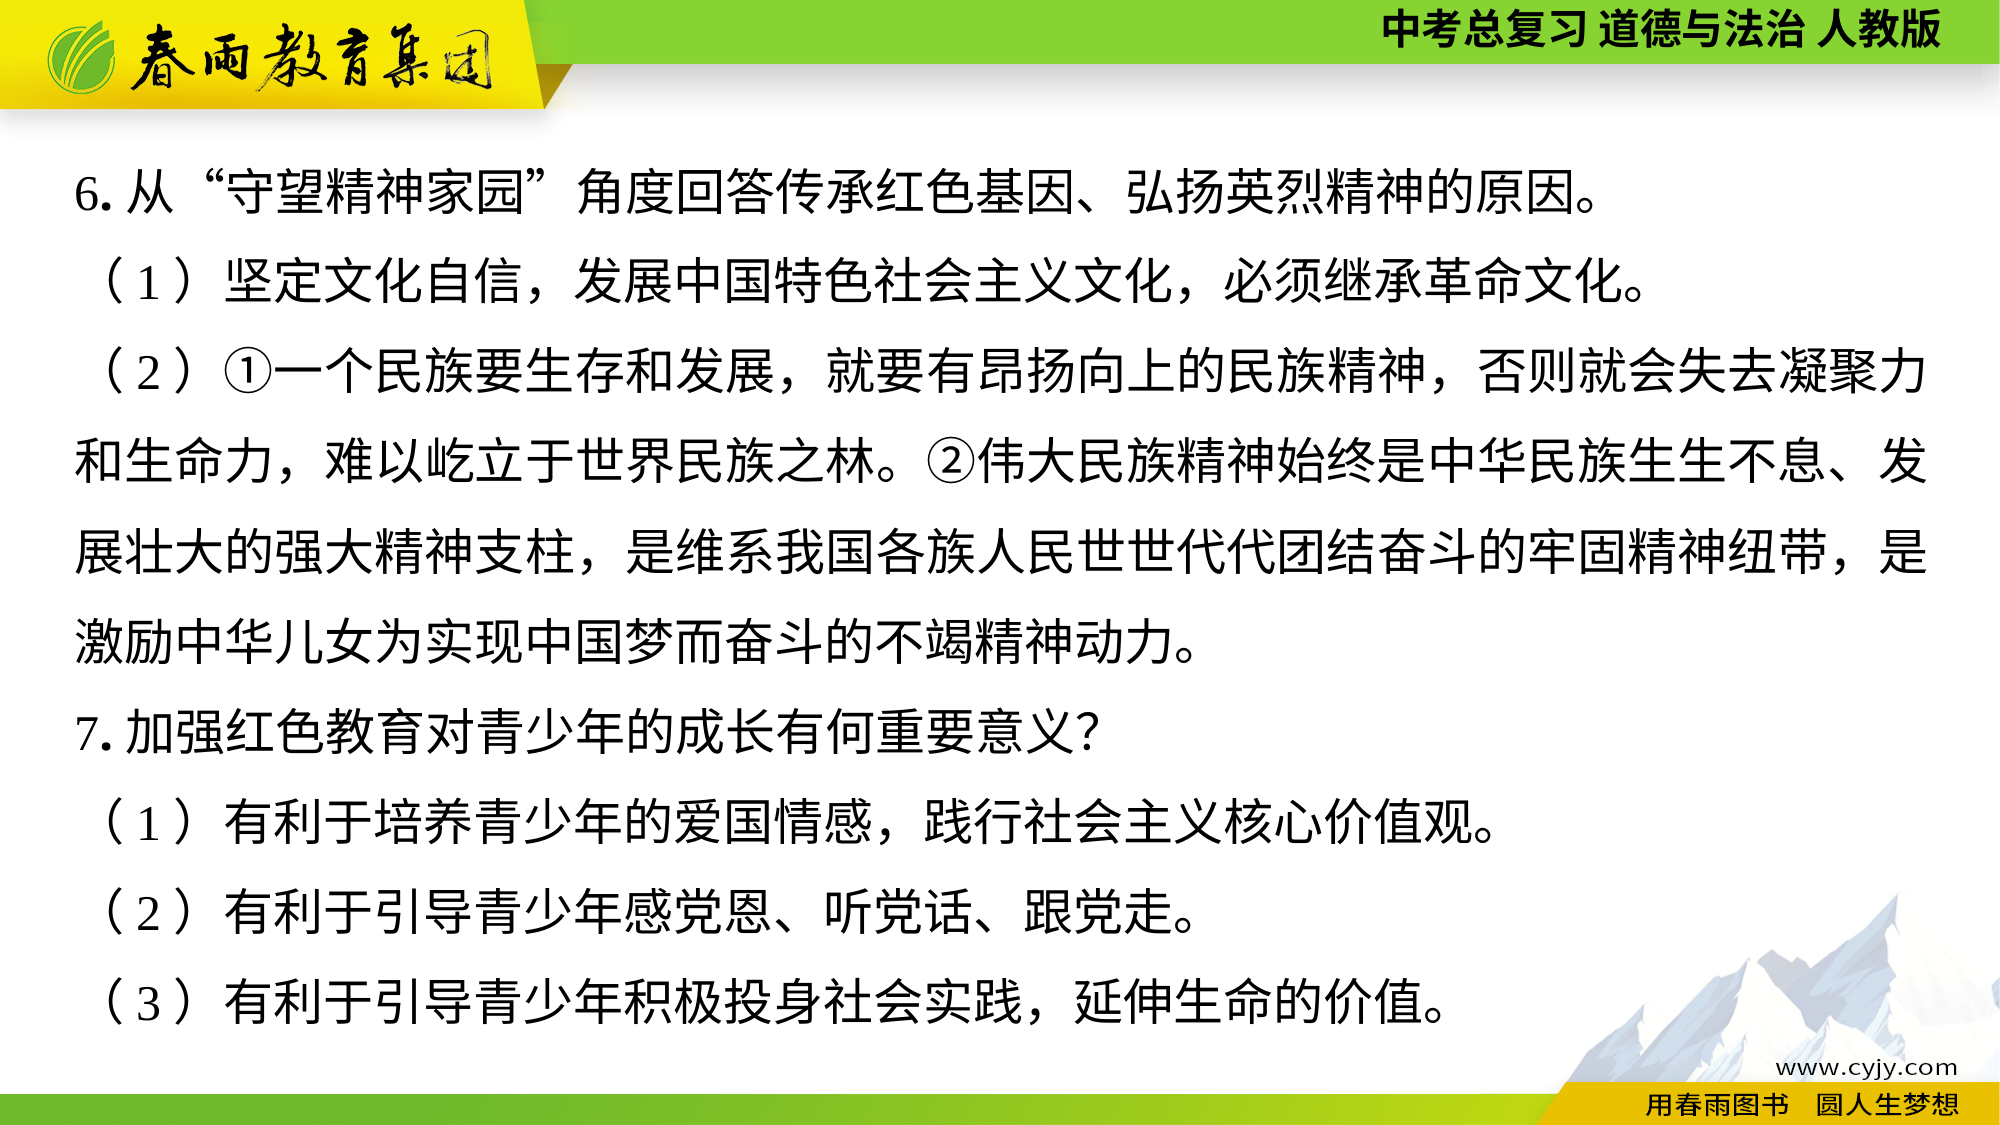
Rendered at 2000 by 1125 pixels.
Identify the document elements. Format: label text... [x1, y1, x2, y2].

picture [0, 0, 2000, 1125]
list 6.从“守望精神家园”角度回答传承红色基因、弘扬英烈精神的原因。 （1）坚定文化自信，发展中国特色社会主义文化，必须继承革命文化。 （2）①一个民族要生存和发展，就要有昂扬向上的民族精神，否则就会失去凝聚力和生命力，难以屹立于世界民族之林。②伟大民族精神始终是中华民族生生不息、发展壮大的强大精神支柱，是维系我国各族人民世世代代团结奋斗的牢固精神纽带，是激励中华儿女为实现中国梦而奋斗的不竭精神动力。 7.加强红色教育对青少年的成长有何重要意义？ （1）有利于培养青少年的爱国情感，践行社会主义核心价值观。 （2）有利于引导青少年感党恩、听党话、跟党走。 （3）有利于引导青少年积极投身社会实践，延伸生命的价值。 [59, 122, 1944, 1035]
